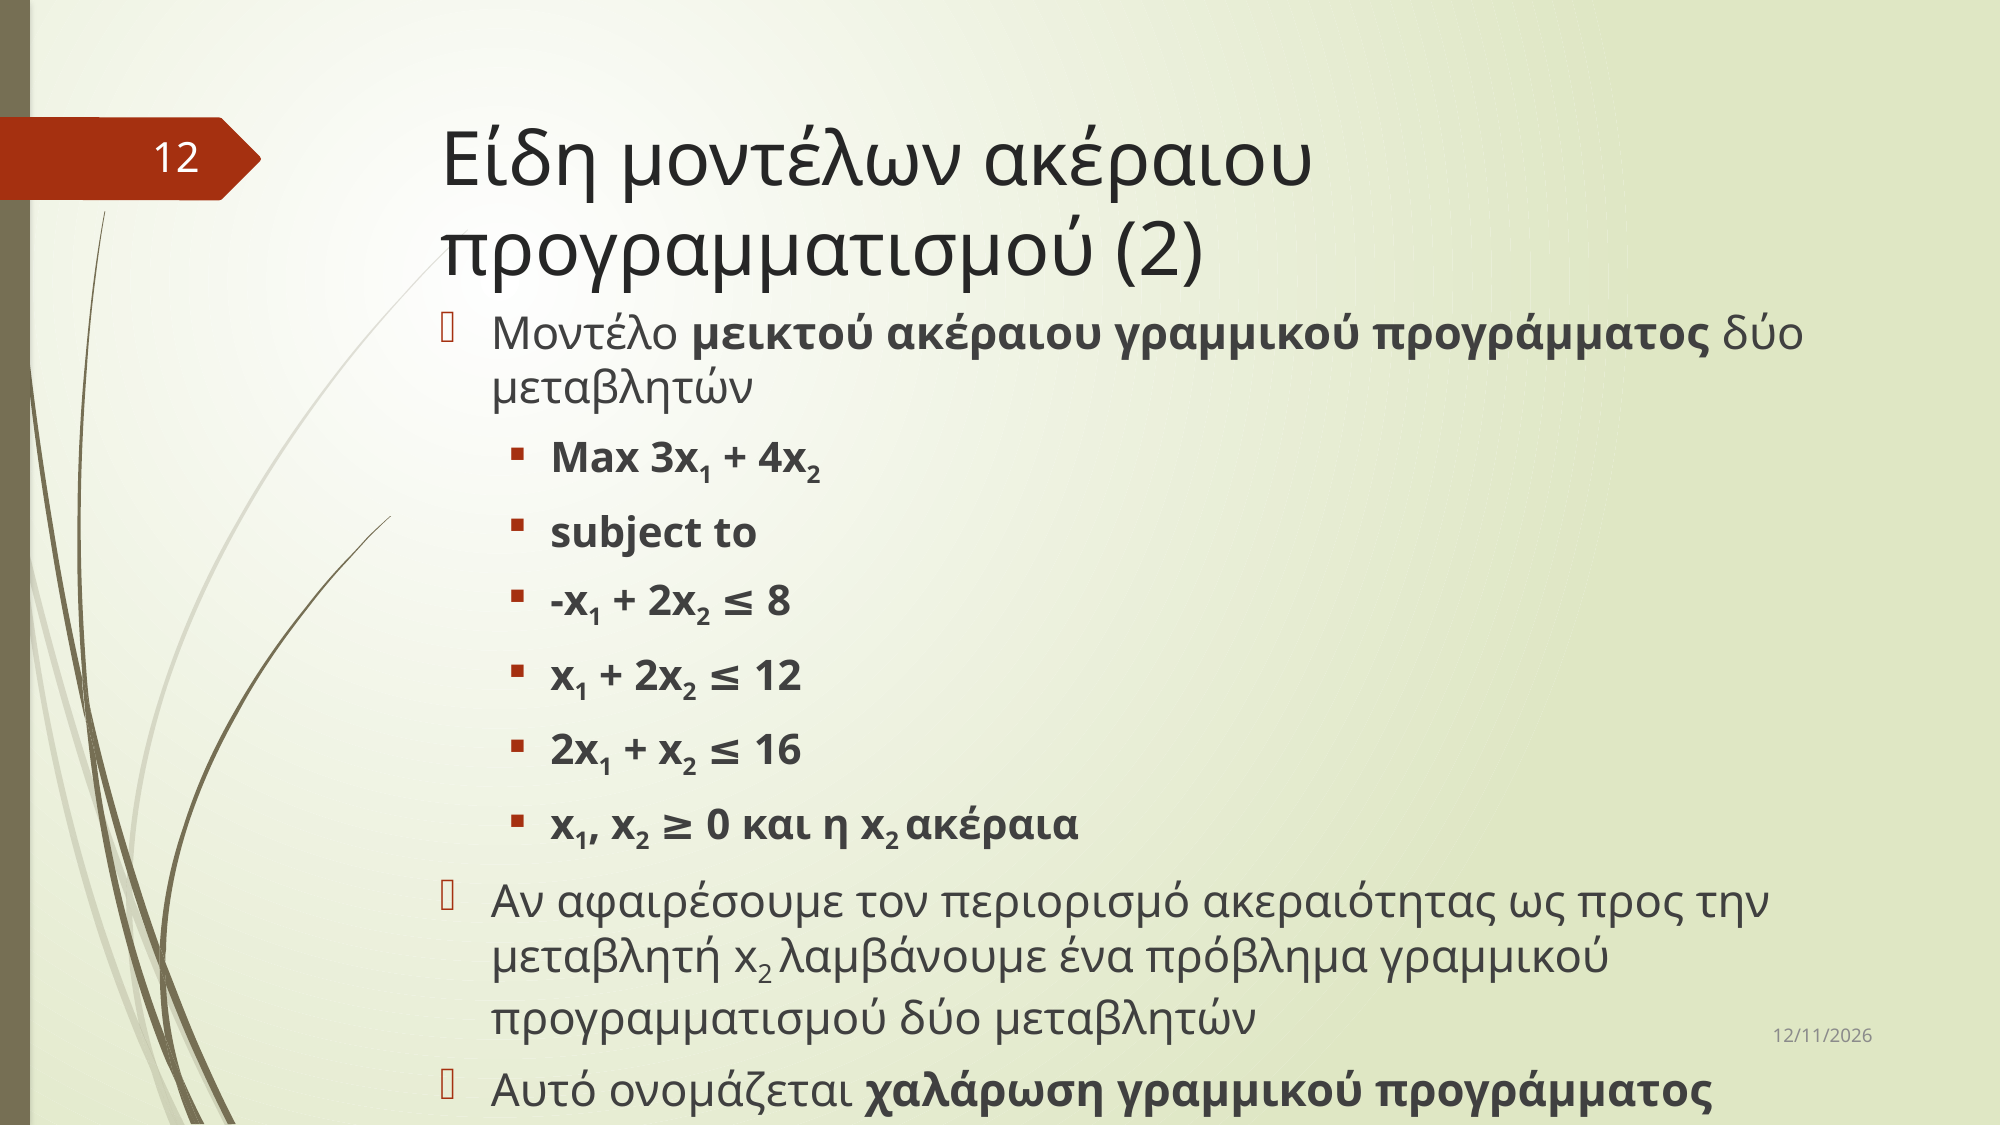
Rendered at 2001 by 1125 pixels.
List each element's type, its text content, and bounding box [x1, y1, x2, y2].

slide_number 12 [87, 129, 216, 190]
title Είδη μοντέλων ακέραιου προγραμματισμού (2) [425, 102, 1888, 296]
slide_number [1699, 1005, 1888, 1067]
list Μοντέλο μεικτού ακέραιου γραμμικού προγράμματος δύο μεταβλητών Max 3x1 + 4x2 subject to -x1 + 2x2 ≤ 8 x1 + 2x2 ≤ 12 2x1 + x2 ≤ 16 x1, x2 ≥ 0 και η x2 ακέραια Αν αφαιρέσουμε τον περιορισμό ακεραιότητας ως προς την μεταβλητή x2 λαμβάνουμε ένα πρόβλημα γραμμικού προγραμματισμού δύο μεταβλητών Αυτό ονομάζεται χαλάρωση γραμμικού προγράμματος [424, 296, 2000, 1125]
